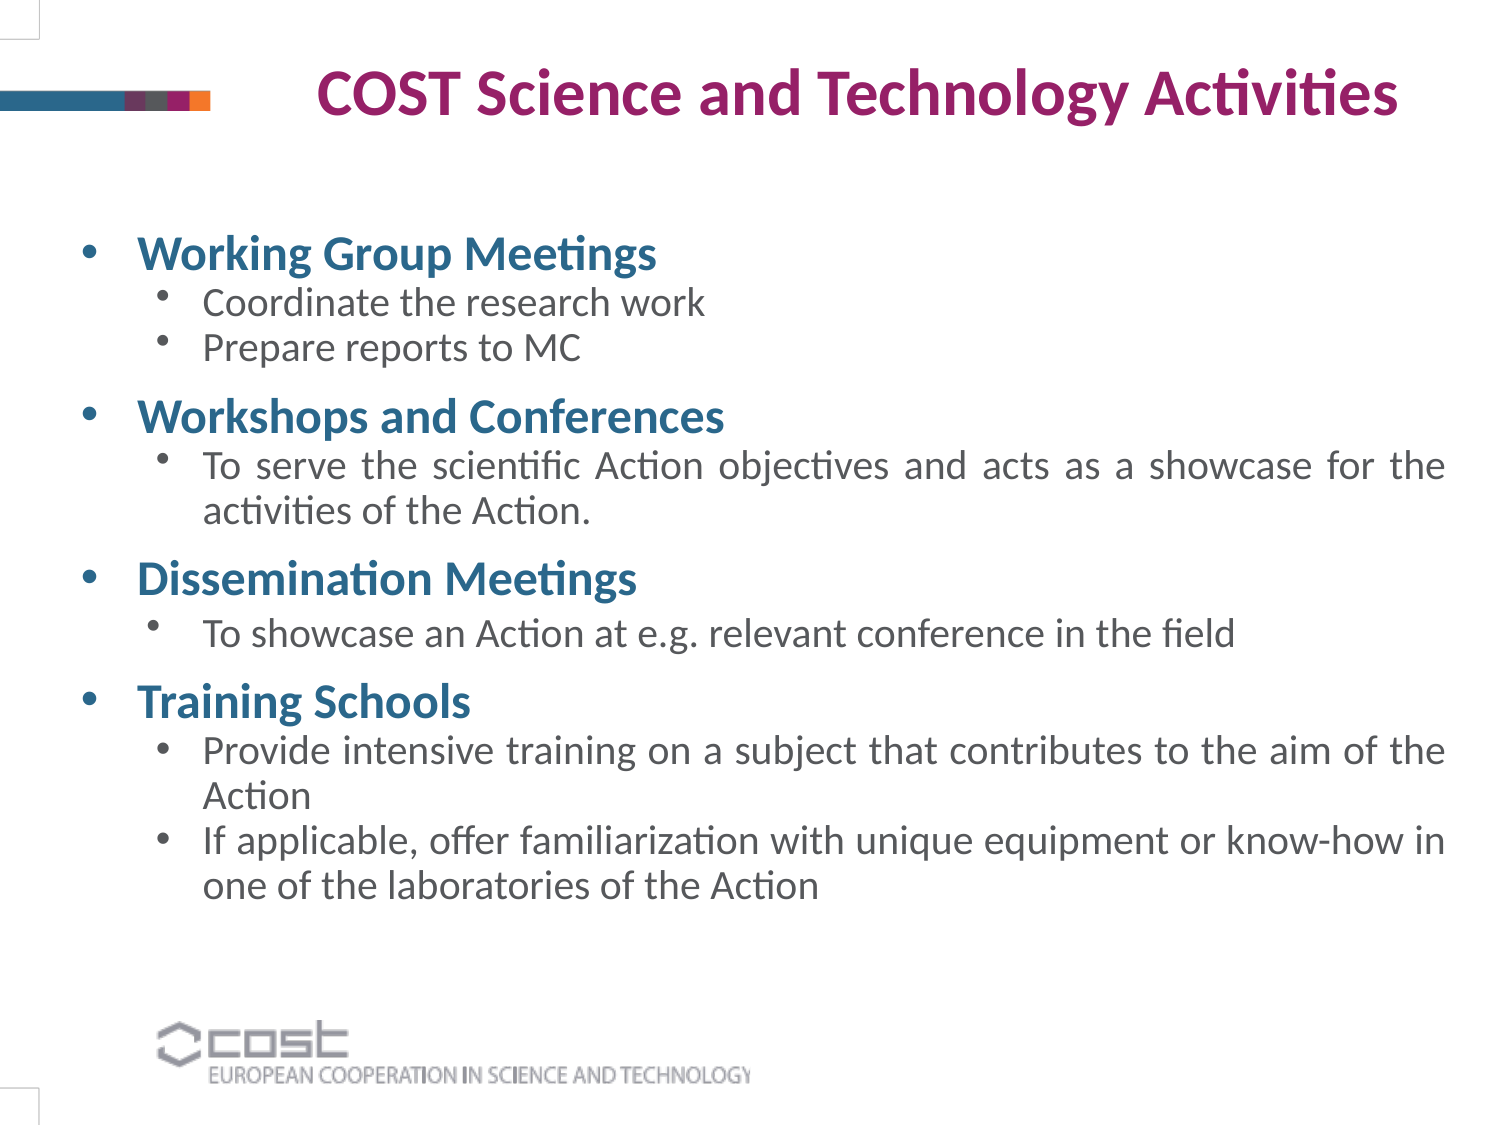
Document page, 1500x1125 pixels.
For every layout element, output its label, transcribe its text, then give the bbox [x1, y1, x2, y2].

list Working Group Meetings Coordinate the research work Prepare reports to MC Workshops and Conferences To serve the scientific Action objectives and acts as a showcase for the activities of the Action. Dissemination Meetings To showcase an Action at e.g. relevant conference in the field Training Schools Provide intensive training on a subject that contributes to the aim of the Action If applicable, offer familiarization with unique equipment or know-how in one of the laboratories of the Action [65, 213, 1462, 990]
title COST Science and Technology Activities [207, 41, 1430, 245]
